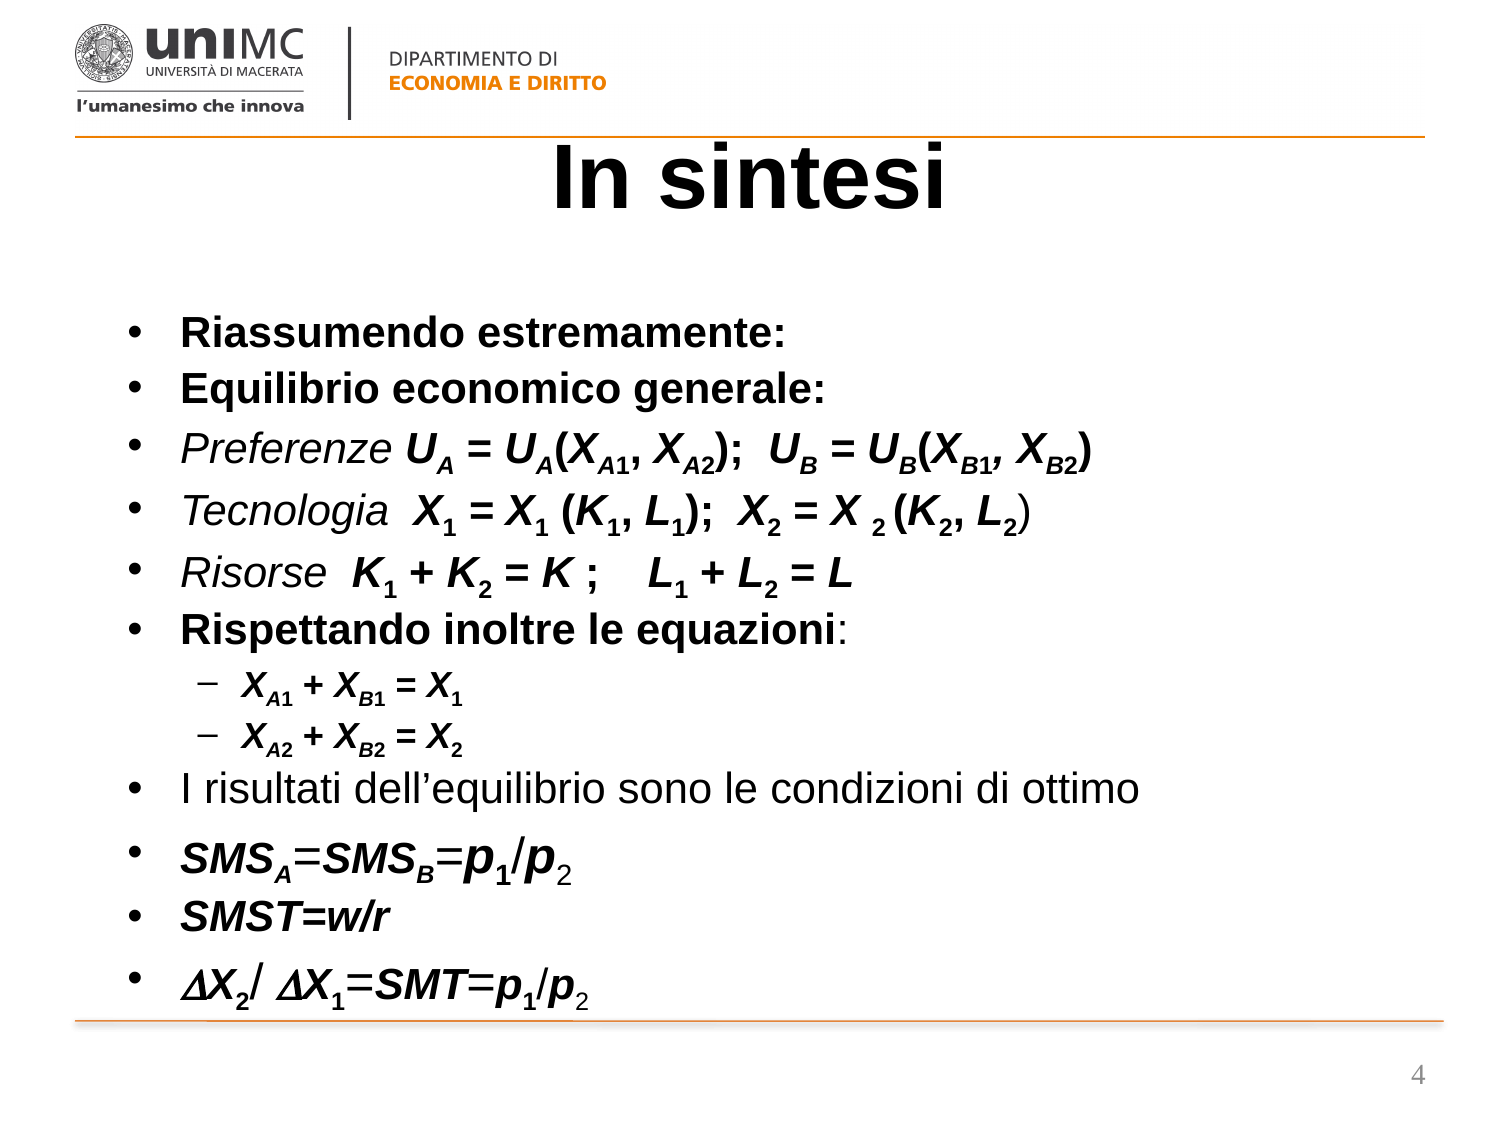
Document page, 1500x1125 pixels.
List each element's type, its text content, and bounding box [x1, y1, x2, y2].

title In sintesi [112, 99, 1388, 244]
picture [75, 24, 1425, 138]
list Riassumendo estremamente: Equilibrio economico generale: Preferenze UA = UA(XA1, XA2); UB = UB(XB1, XB2) Tecnologia X1 = X1 (K1, L1); X2 = X 2 (K2, L2) Risorse K1 + K2 = K ; L1 + L2 = L Rispettando inoltre le equazioni: XA1 + XB1 = X1 XA2 + XB2 = X2 I risultati dell’equilibrio sono le condizioni di ottimo SMSA=SMSB=p1/p2 SMST=w/r X2/ X1=SMT=p1/p2 [112, 302, 1388, 1025]
slide_number 4 [1091, 1042, 1442, 1103]
